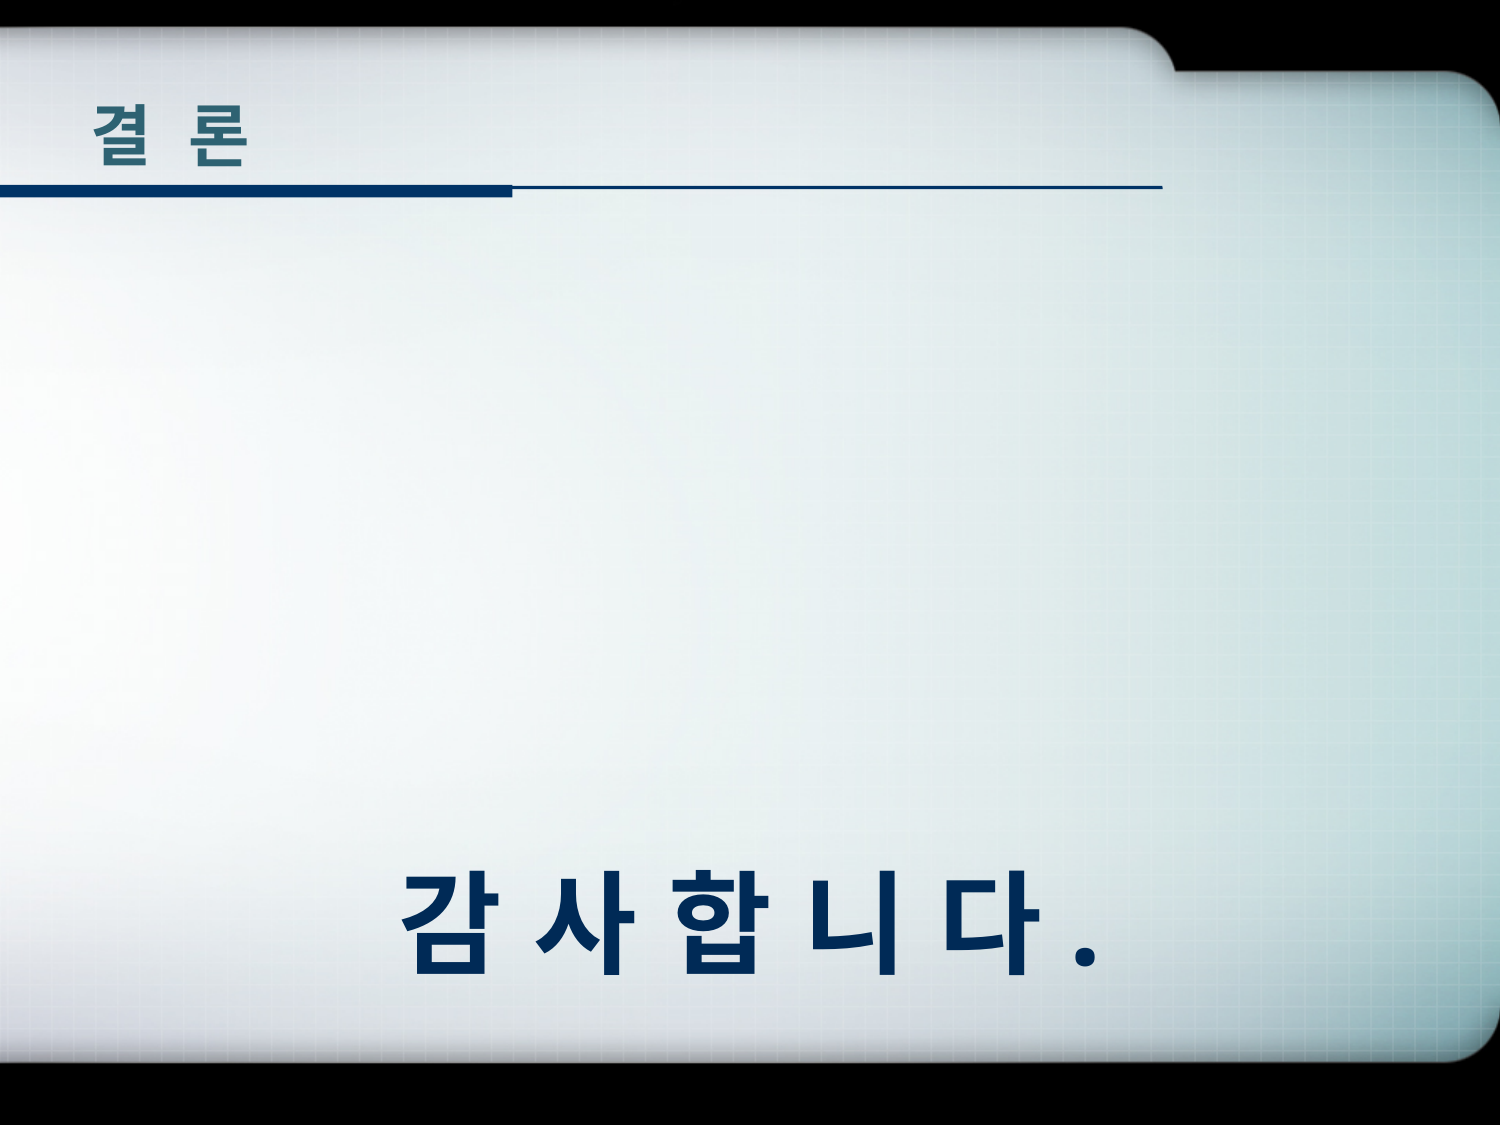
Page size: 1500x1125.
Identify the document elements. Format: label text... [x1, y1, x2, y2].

picture [0, 0, 1500, 1125]
title 결 론 [75, 87, 1338, 180]
text_box 감 사 합 니 다. [383, 845, 1117, 996]
